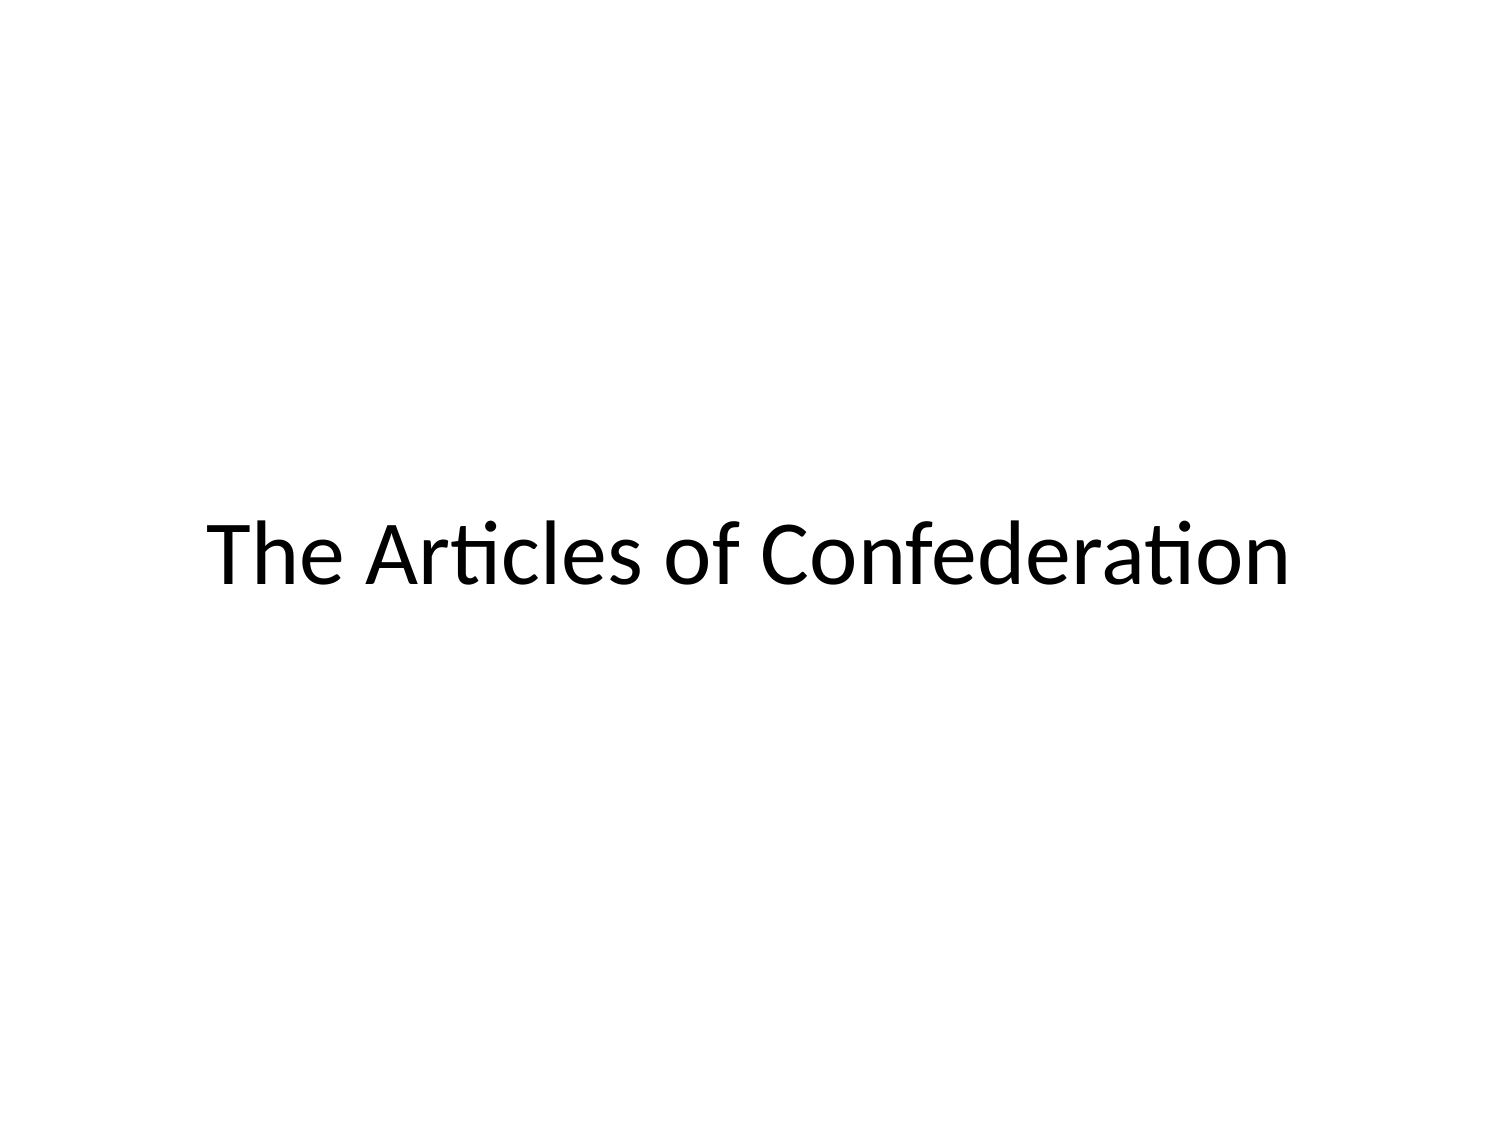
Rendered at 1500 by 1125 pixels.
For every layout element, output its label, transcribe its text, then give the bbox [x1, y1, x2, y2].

title The Articles of Confederation [74, 44, 1426, 1051]
